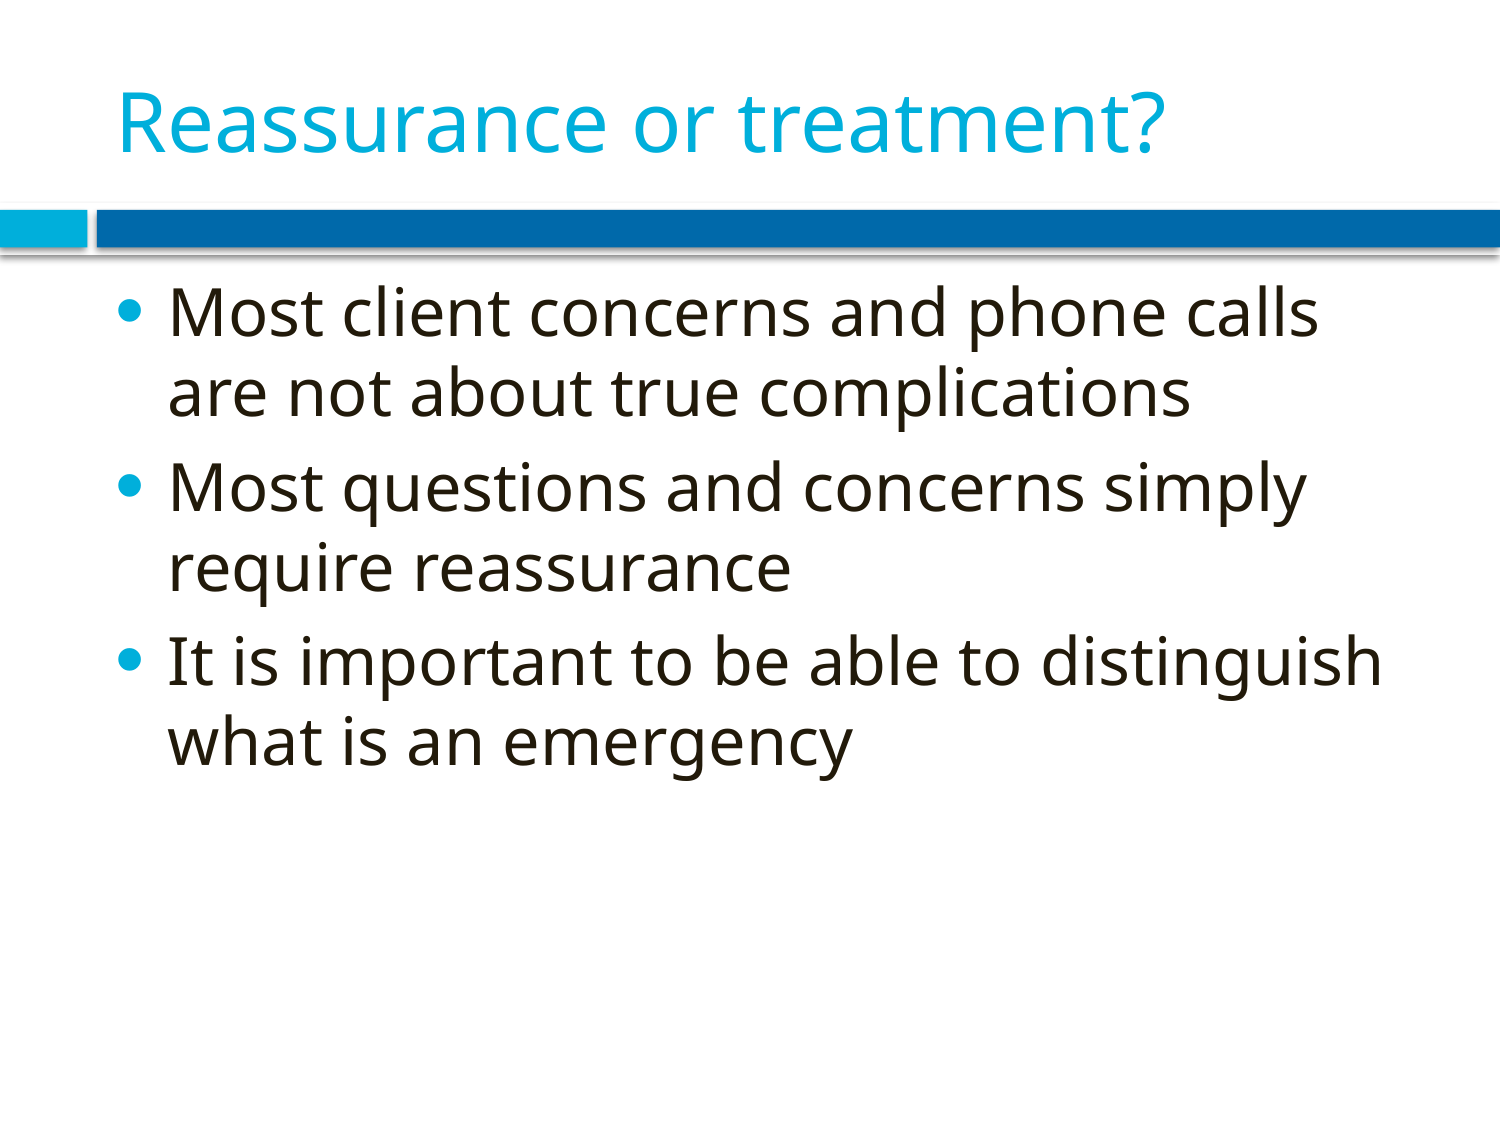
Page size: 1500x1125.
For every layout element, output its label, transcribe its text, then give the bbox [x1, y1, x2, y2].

title Reassurance or treatment? [100, 37, 1438, 200]
list Most client concerns and phone calls are not about true complications Most questions and concerns simply require reassurance It is important to be able to distinguish what is an emergency [100, 262, 1438, 1000]
